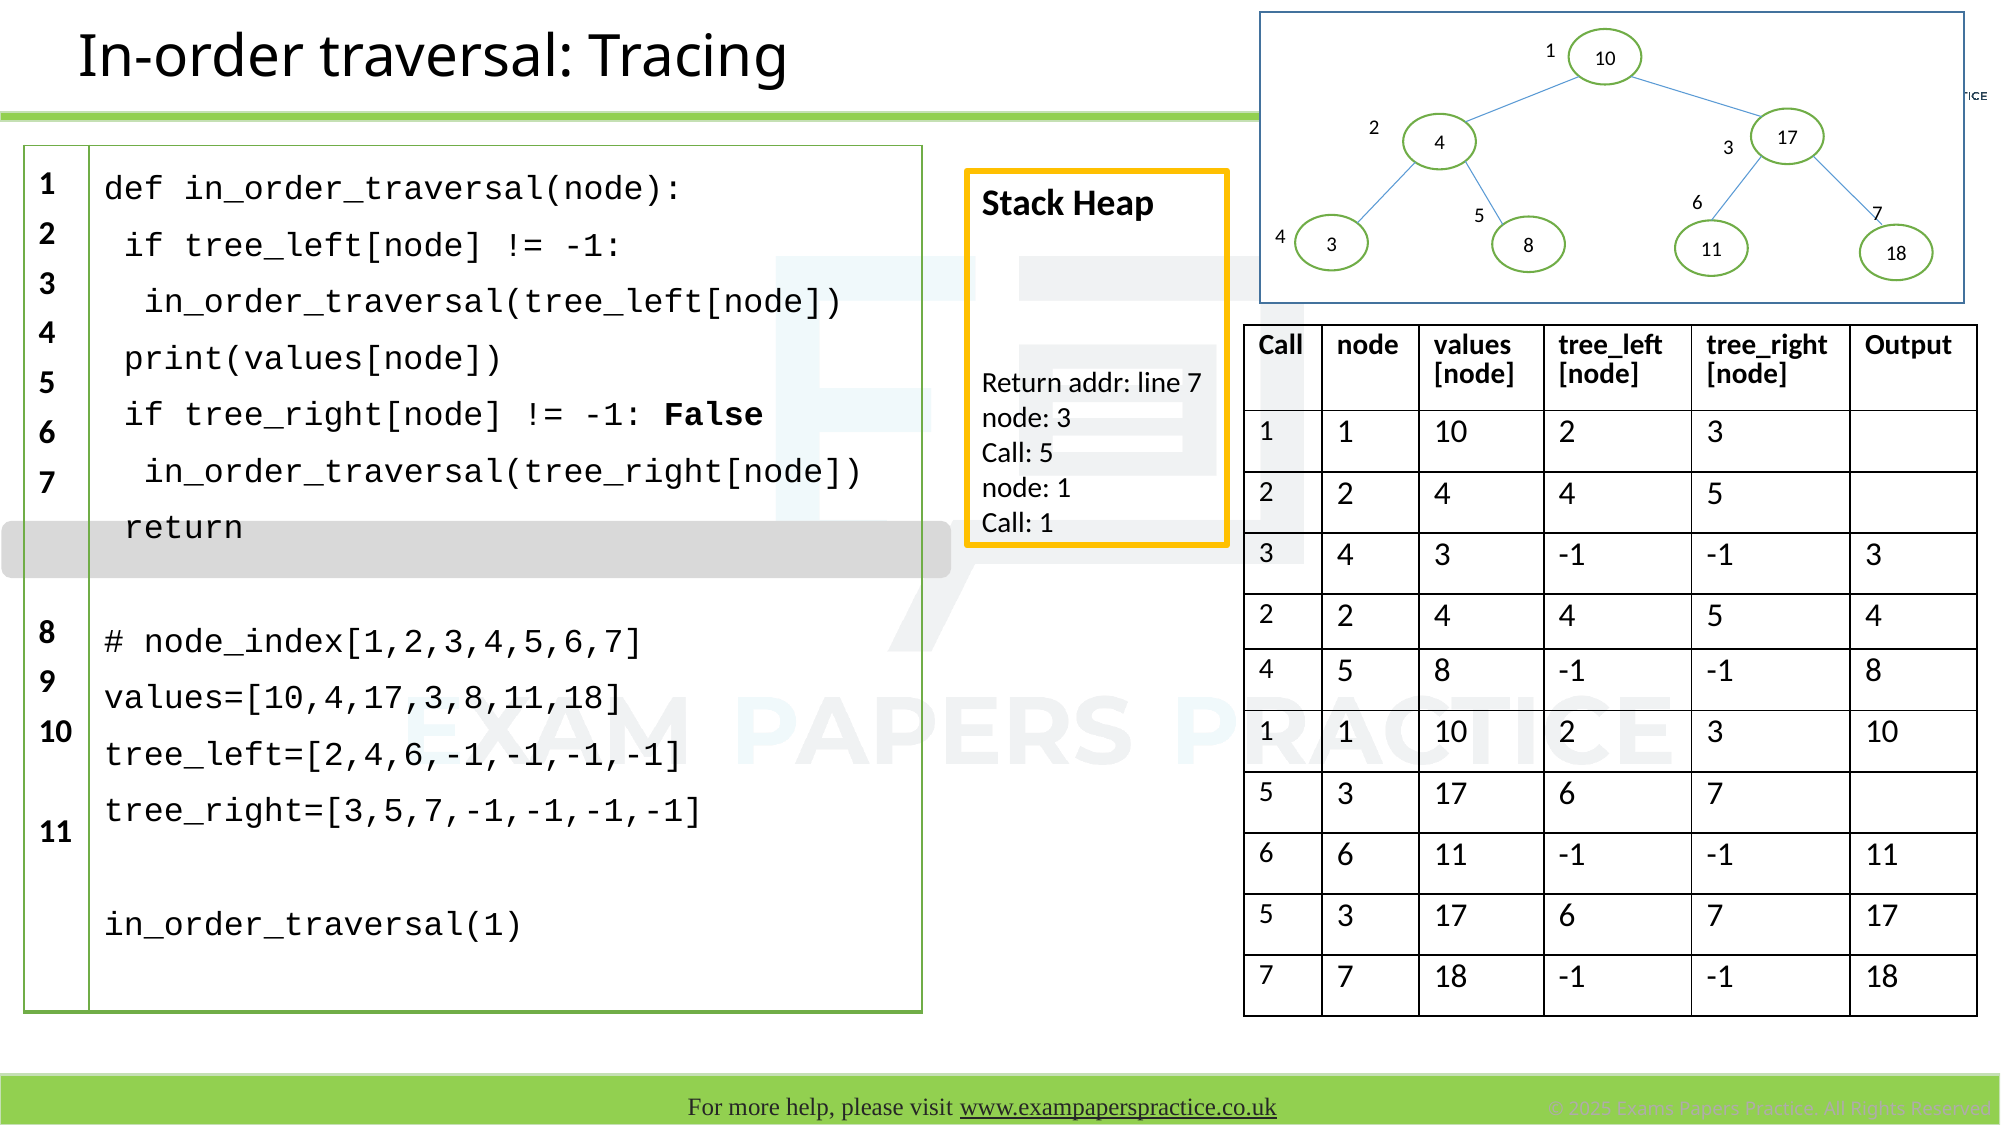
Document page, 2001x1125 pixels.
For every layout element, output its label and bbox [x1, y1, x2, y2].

table_cell [1420, 650, 1543, 710]
table_cell [1692, 650, 1849, 710]
table_cell [1323, 595, 1418, 648]
table_cell [1692, 473, 1849, 532]
table_cell [1323, 411, 1418, 471]
table_cell [1420, 534, 1543, 593]
table_cell [1245, 834, 1321, 893]
table_header [25, 146, 88, 1010]
table_cell [1323, 834, 1418, 893]
text_box [1260, 12, 1965, 303]
table_cell [1420, 956, 1543, 1015]
table_header [1420, 326, 1543, 410]
table_cell [1323, 534, 1418, 593]
table_cell [1323, 650, 1418, 710]
table_header [1545, 326, 1691, 410]
table_cell [1692, 411, 1849, 471]
table_cell [1420, 411, 1543, 471]
table_cell [1245, 650, 1321, 710]
table_cell [1851, 895, 1976, 954]
table_cell [1851, 956, 1976, 1015]
table_cell [1420, 473, 1543, 532]
table_cell [1692, 834, 1849, 893]
table_cell [1323, 473, 1418, 532]
text_box [923, 520, 952, 579]
table_cell [1692, 711, 1849, 771]
table_cell [1545, 650, 1691, 710]
table_cell [1851, 534, 1976, 593]
table_cell [1545, 534, 1691, 593]
table_cell [1692, 534, 1849, 593]
table_cell [1851, 411, 1976, 471]
table_cell [1545, 411, 1691, 471]
table_cell [1420, 773, 1543, 832]
table_cell [1420, 711, 1543, 771]
table_cell [1692, 595, 1849, 648]
table_cell [1851, 595, 1976, 648]
table_header [1245, 326, 1321, 410]
table_cell [1545, 595, 1691, 648]
table_cell [1545, 711, 1691, 771]
table_cell [1692, 895, 1849, 954]
table_cell [1245, 956, 1321, 1015]
table_cell [1245, 595, 1321, 648]
table_cell [1851, 834, 1976, 893]
table_cell [1692, 773, 1849, 832]
text_box [1, 520, 23, 579]
table_cell [1851, 711, 1976, 771]
table_cell [1245, 773, 1321, 832]
table_cell [1545, 956, 1691, 1015]
table_cell [1420, 834, 1543, 893]
table_cell [1545, 895, 1691, 954]
table_header [90, 146, 921, 1010]
table_cell [1245, 411, 1321, 471]
text_box [967, 170, 1227, 546]
table_cell [1245, 473, 1321, 532]
table_cell [1420, 895, 1543, 954]
table_cell [1323, 956, 1418, 1015]
table_cell [1851, 473, 1976, 532]
table_cell [1420, 595, 1543, 648]
table_header [1692, 326, 1849, 410]
table_cell [1245, 534, 1321, 593]
table_header [1851, 326, 1976, 410]
table_cell [1545, 834, 1691, 893]
table_cell [1692, 956, 1849, 1015]
table_cell [1323, 895, 1418, 954]
title [63, 9, 1405, 106]
table_cell [1245, 895, 1321, 954]
table_cell [1545, 473, 1691, 532]
table_header [1323, 326, 1418, 410]
table_cell [1245, 711, 1321, 771]
table_cell [1851, 650, 1976, 710]
table_cell [1851, 773, 1976, 832]
table_cell [1323, 773, 1418, 832]
table_cell [1545, 773, 1691, 832]
table_cell [1323, 711, 1418, 771]
